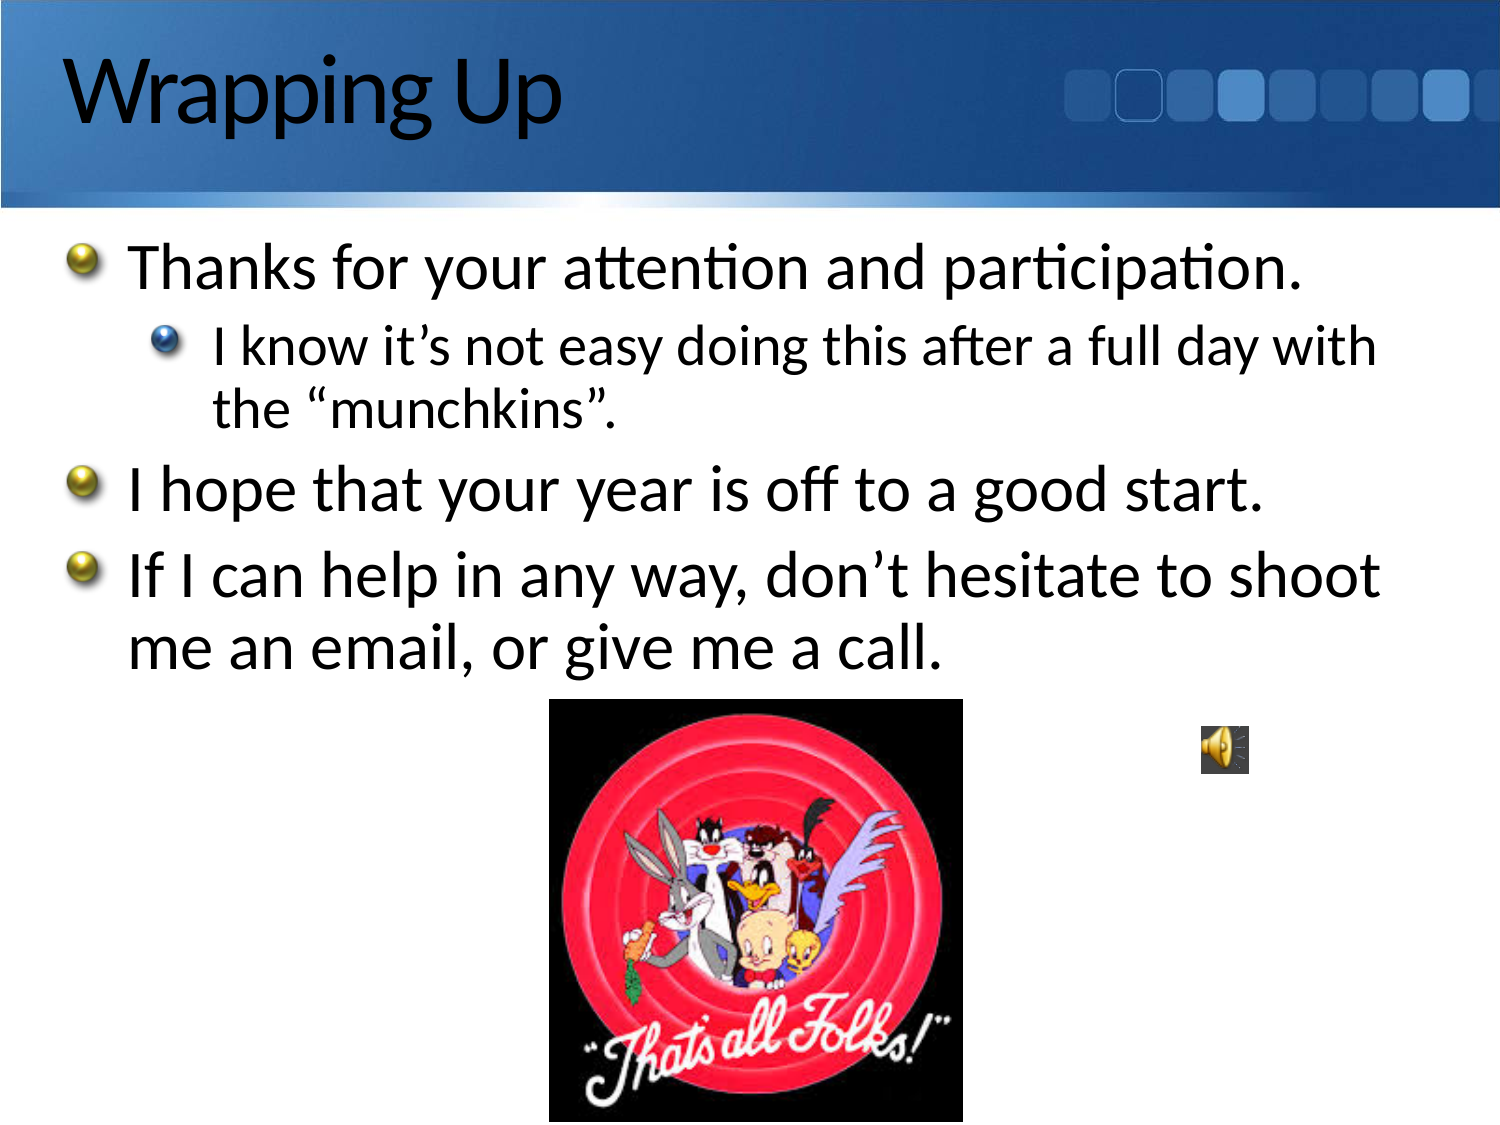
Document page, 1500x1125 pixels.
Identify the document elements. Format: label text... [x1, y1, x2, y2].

list Thanks for your attention and participation. I know it’s not easy doing this after a full day with the “munchkins”. I hope that your year is off to a good start. If I can help in any way, don’t hesitate to shoot me an email, or give me a call. [62, 231, 1438, 785]
picture [0, 0, 1500, 1125]
title Wrapping Up [62, 37, 1438, 147]
